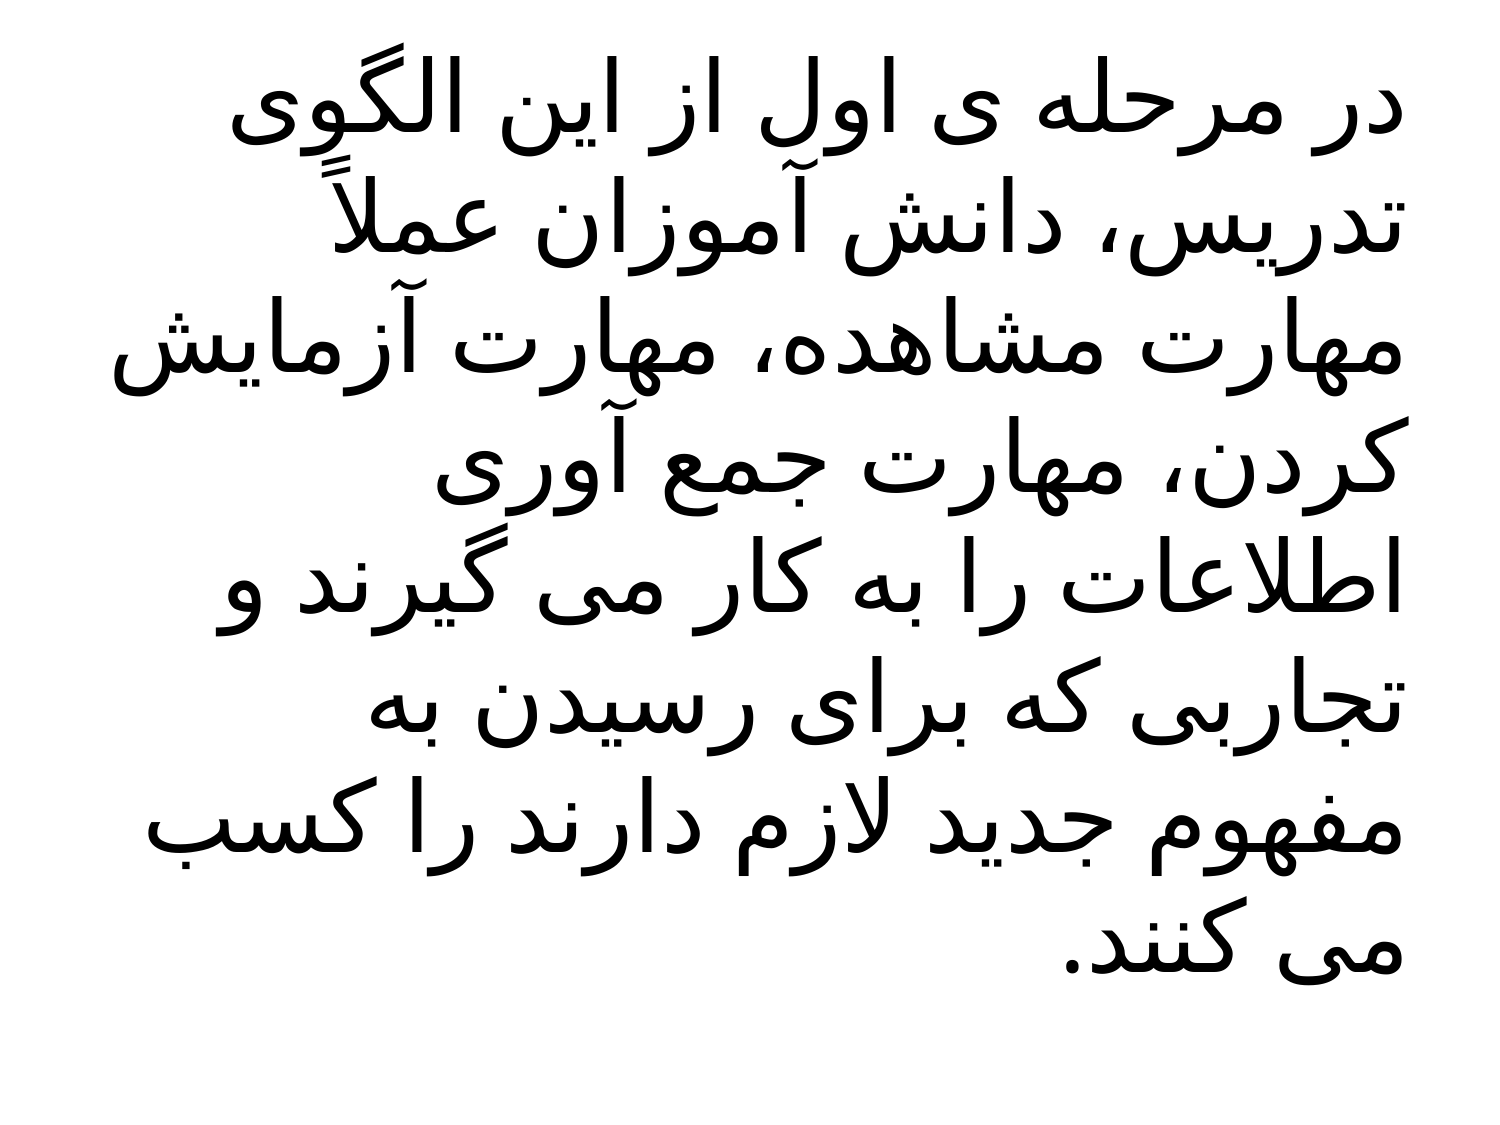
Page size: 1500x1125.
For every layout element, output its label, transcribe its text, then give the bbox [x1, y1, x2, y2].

list در مرحله ی اول از این الگوی تدریس، دانش آموزان عملاً مهارت مشاهده، مهارت آزمایش کردن، مهارت جمع آوری اطلاعات را به کار می گیرند و تجاربی که برای رسیدن به مفهوم جدید لازم دارند را کسب می کنند. [75, 24, 1425, 1125]
